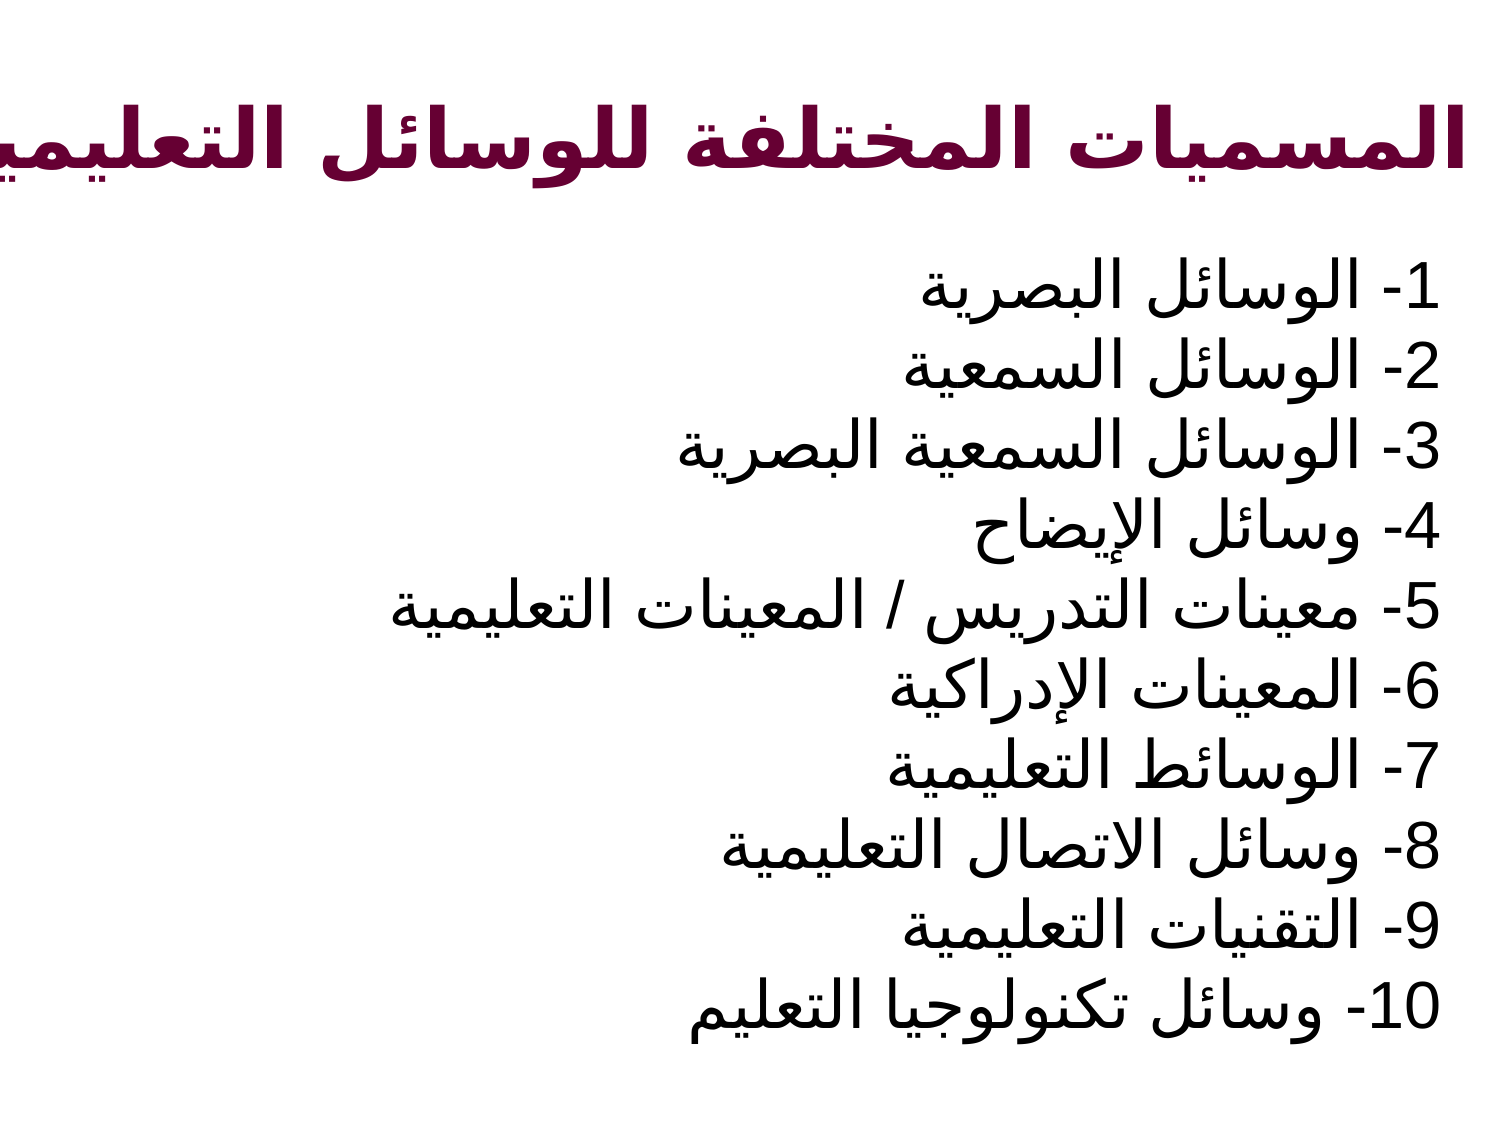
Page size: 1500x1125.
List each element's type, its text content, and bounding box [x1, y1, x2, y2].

text_box المسميات المختلفة للوسائل التعليمية [0, 78, 1486, 193]
text_box 1- الوسائل البصرية 2- الوسائل السمعية 3- الوسائل السمعية البصرية 4- وسائل الإيضاح 5- معينات التدريس / المعينات التعليمية 6- المعينات الإدراكية 7- الوسائط التعليمية 8- وسائل الاتصال التعليمية 9- التقنيات التعليمية 10- وسائل تكنولوجيا التعليم [374, 234, 1457, 1049]
